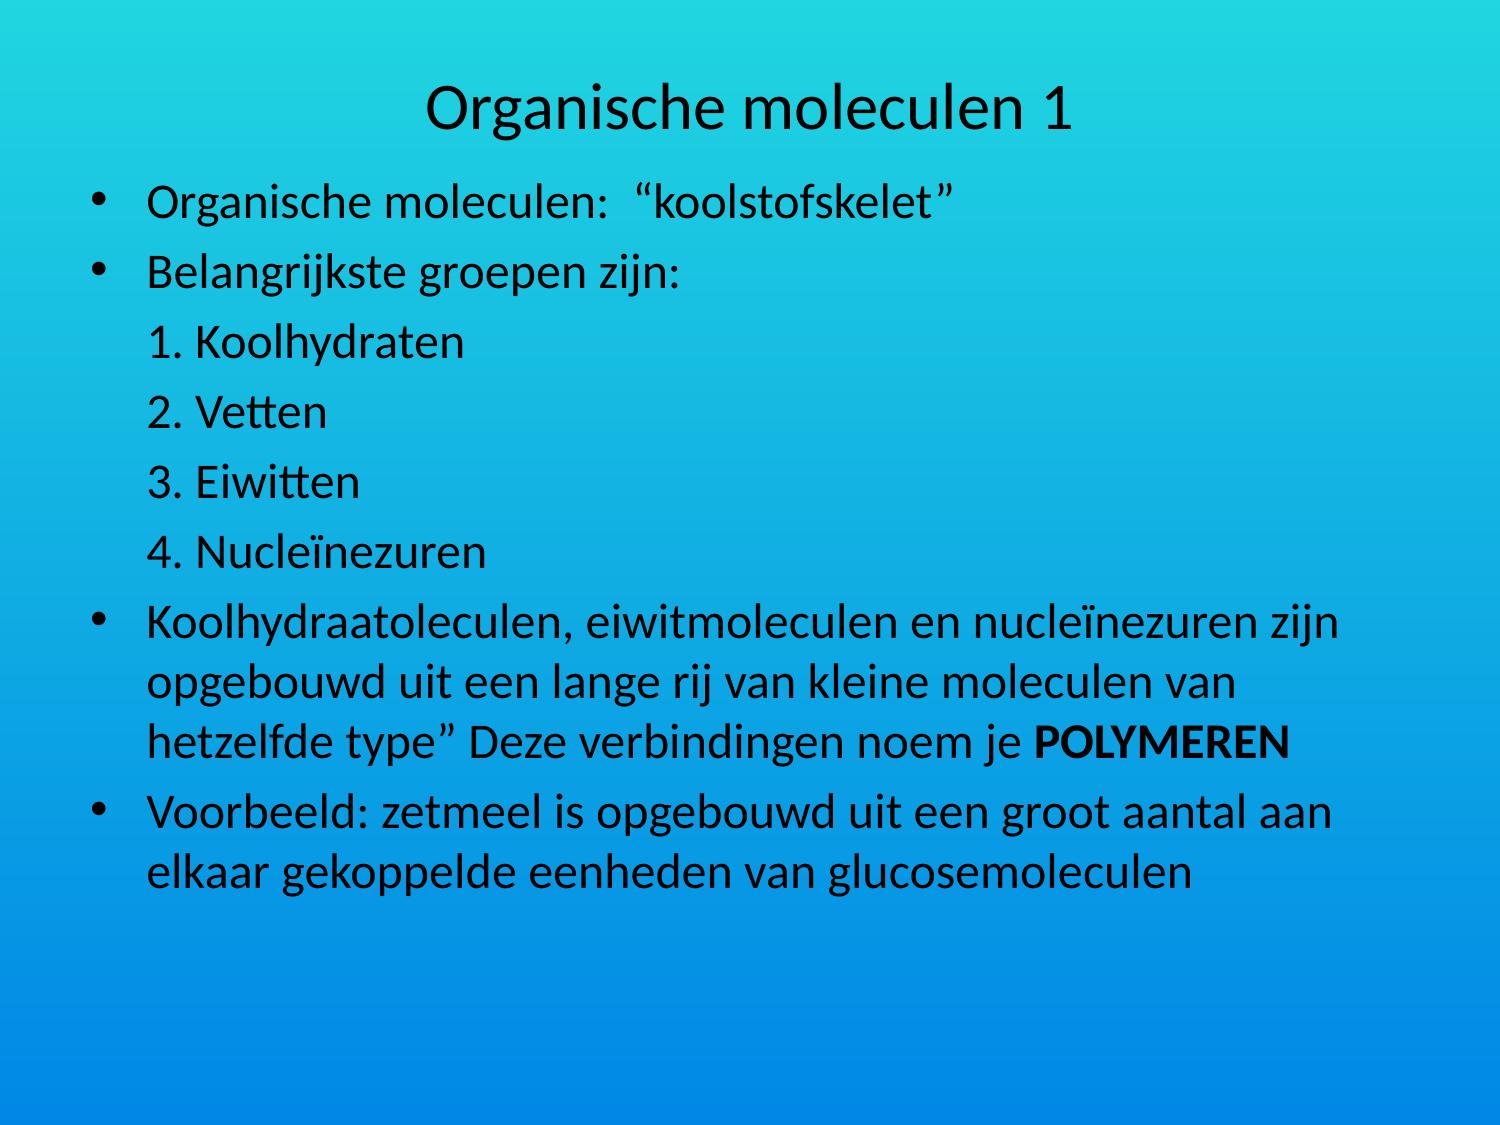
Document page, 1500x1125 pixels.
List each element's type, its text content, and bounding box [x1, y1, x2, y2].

title Organische moleculen 1 [75, 45, 1425, 160]
list Organische moleculen: “koolstofskelet” Belangrijkste groepen zijn: 1. Koolhydraten 2. Vetten 3. Eiwitten 4. Nucleïnezuren Koolhydraatoleculen, eiwitmoleculen en nucleïnezuren zijn opgebouwd uit een lange rij van kleine moleculen van hetzelfde type” Deze verbindingen noem je POLYMEREN Voorbeeld: zetmeel is opgebouwd uit een groot aantal aan elkaar gekoppelde eenheden van glucosemoleculen [75, 160, 1425, 1071]
